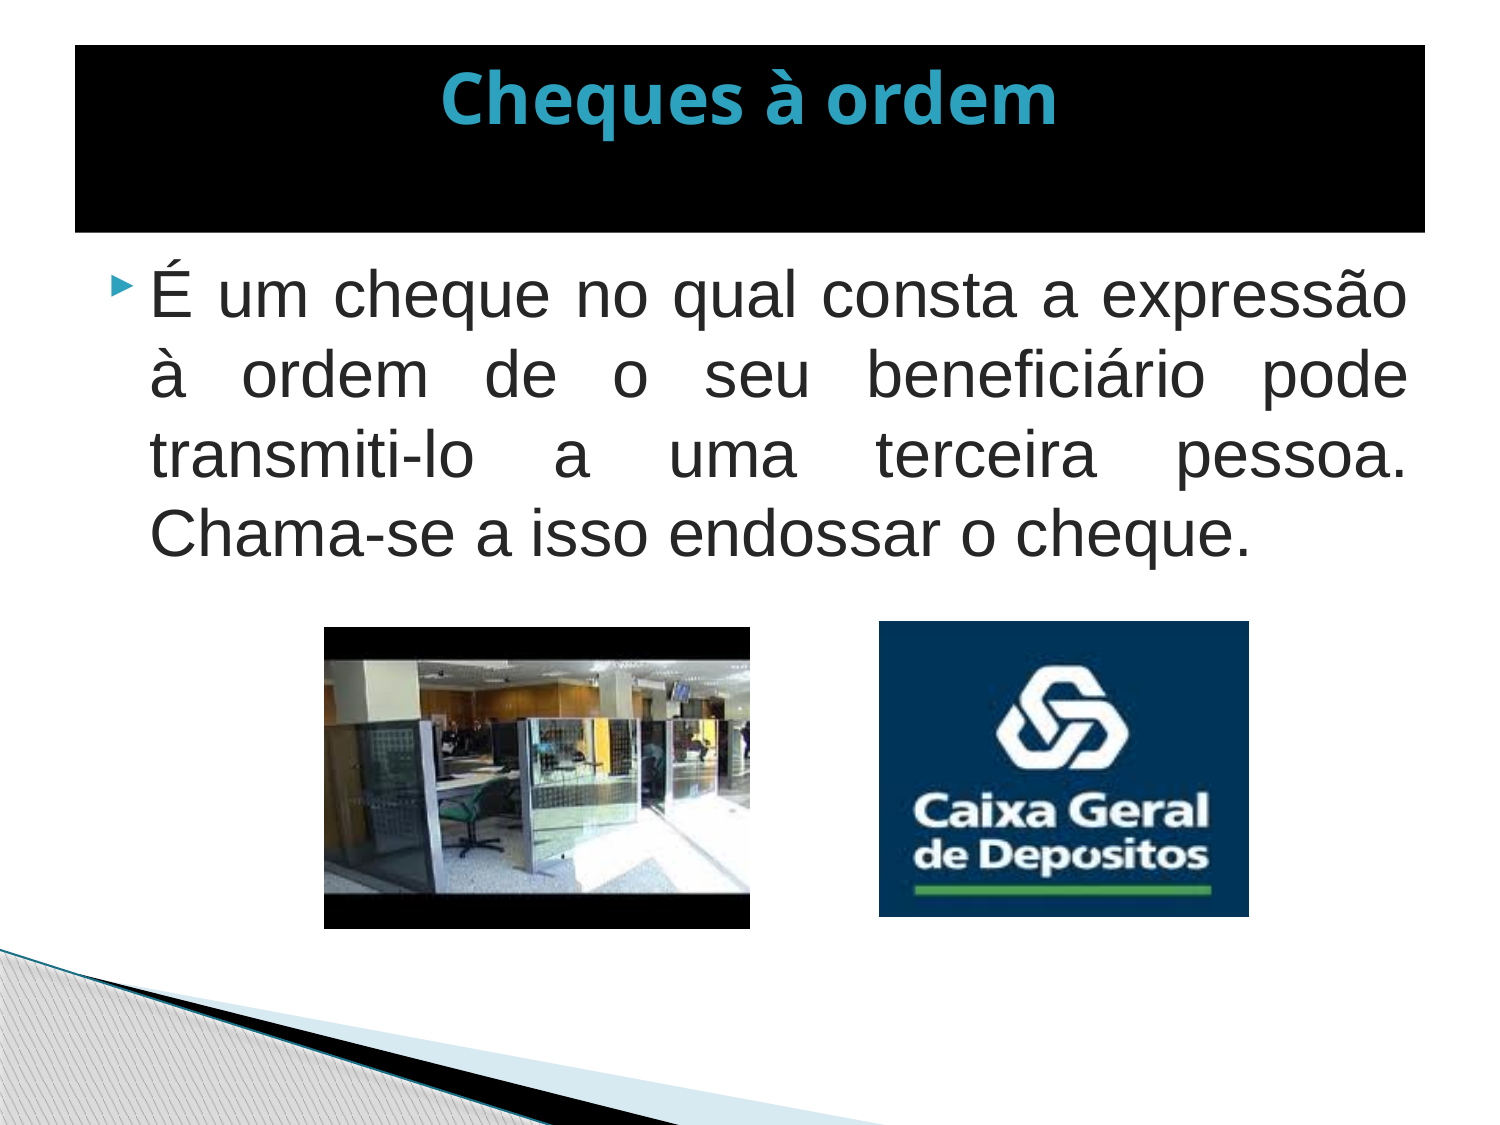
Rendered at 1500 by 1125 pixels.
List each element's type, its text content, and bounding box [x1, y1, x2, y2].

list É um cheque no qual consta a expressão à ordem de o seu beneficiário pode transmiti-lo a uma terceira pessoa. Chama-se a isso endossar o cheque. [75, 243, 1425, 986]
title Cheques à ordem [75, 45, 1425, 233]
picture [879, 621, 1249, 918]
picture [324, 627, 751, 929]
